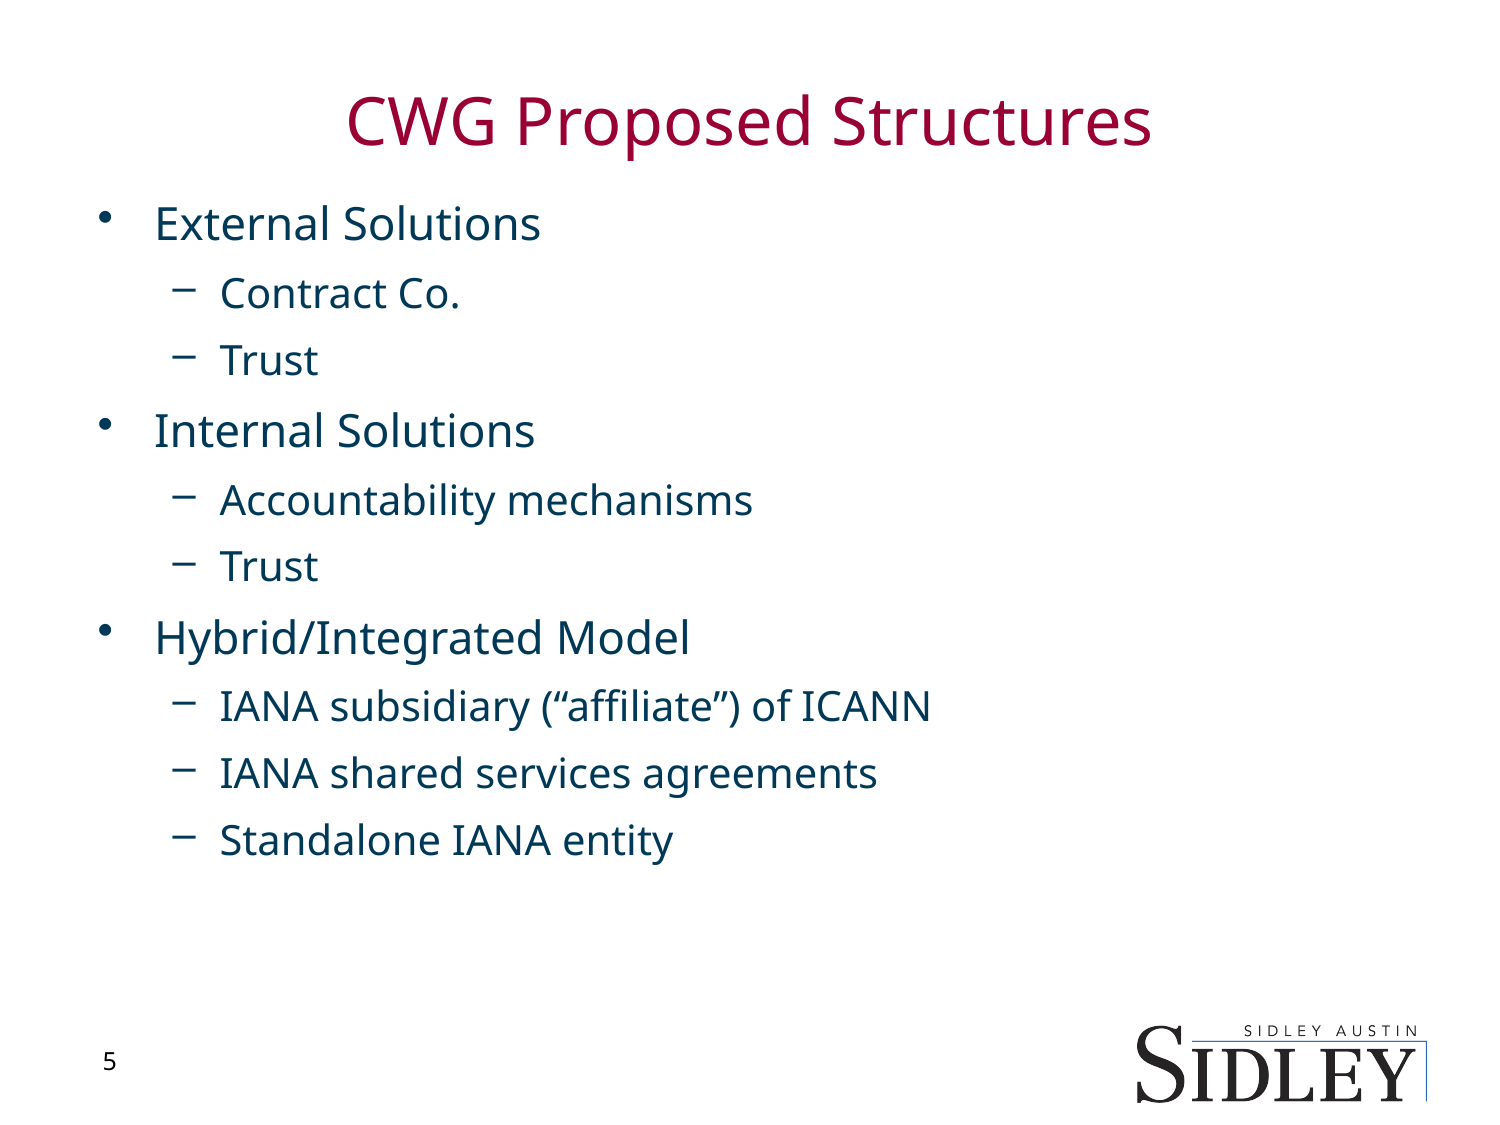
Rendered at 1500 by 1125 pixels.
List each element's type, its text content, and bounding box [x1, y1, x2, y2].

title CWG Proposed Structures [82, 24, 1418, 187]
list External Solutions Contract Co. Trust Internal Solutions Accountability mechanisms Trust Hybrid/Integrated Model IANA subsidiary (“affiliate”) of ICANN IANA shared services agreements Standalone IANA entity [82, 187, 1426, 988]
picture [1137, 1025, 1427, 1103]
slide_number 5 [87, 1037, 401, 1098]
